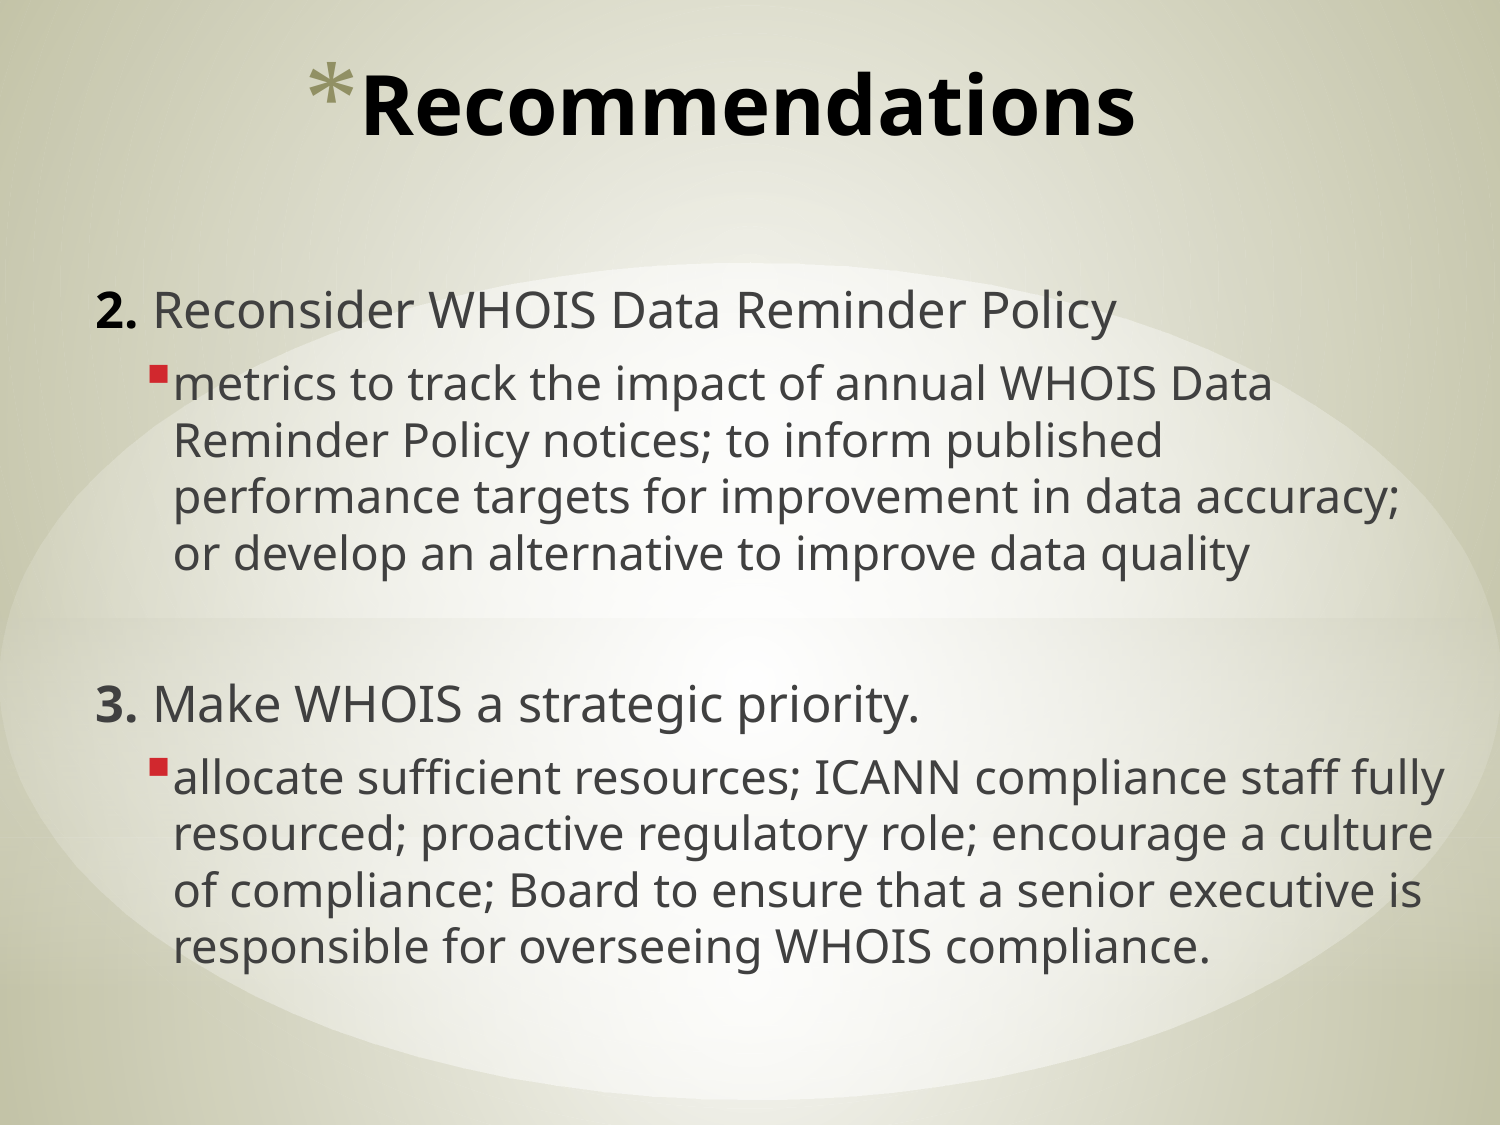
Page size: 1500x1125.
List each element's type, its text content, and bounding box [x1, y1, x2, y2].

title Recommendations [187, 44, 1256, 232]
list 2. Reconsider WHOIS Data Reminder Policy metrics to track the impact of annual WHOIS Data Reminder Policy notices; to inform published performance targets for improvement in data accuracy; or develop an alternative to improve data quality 3. Make WHOIS a strategic priority. allocate sufficient resources; ICANN compliance staff fully resourced; proactive regulatory role; encourage a culture of compliance; Board to ensure that a senior executive is responsible for overseeing WHOIS compliance. [73, 270, 1479, 1025]
